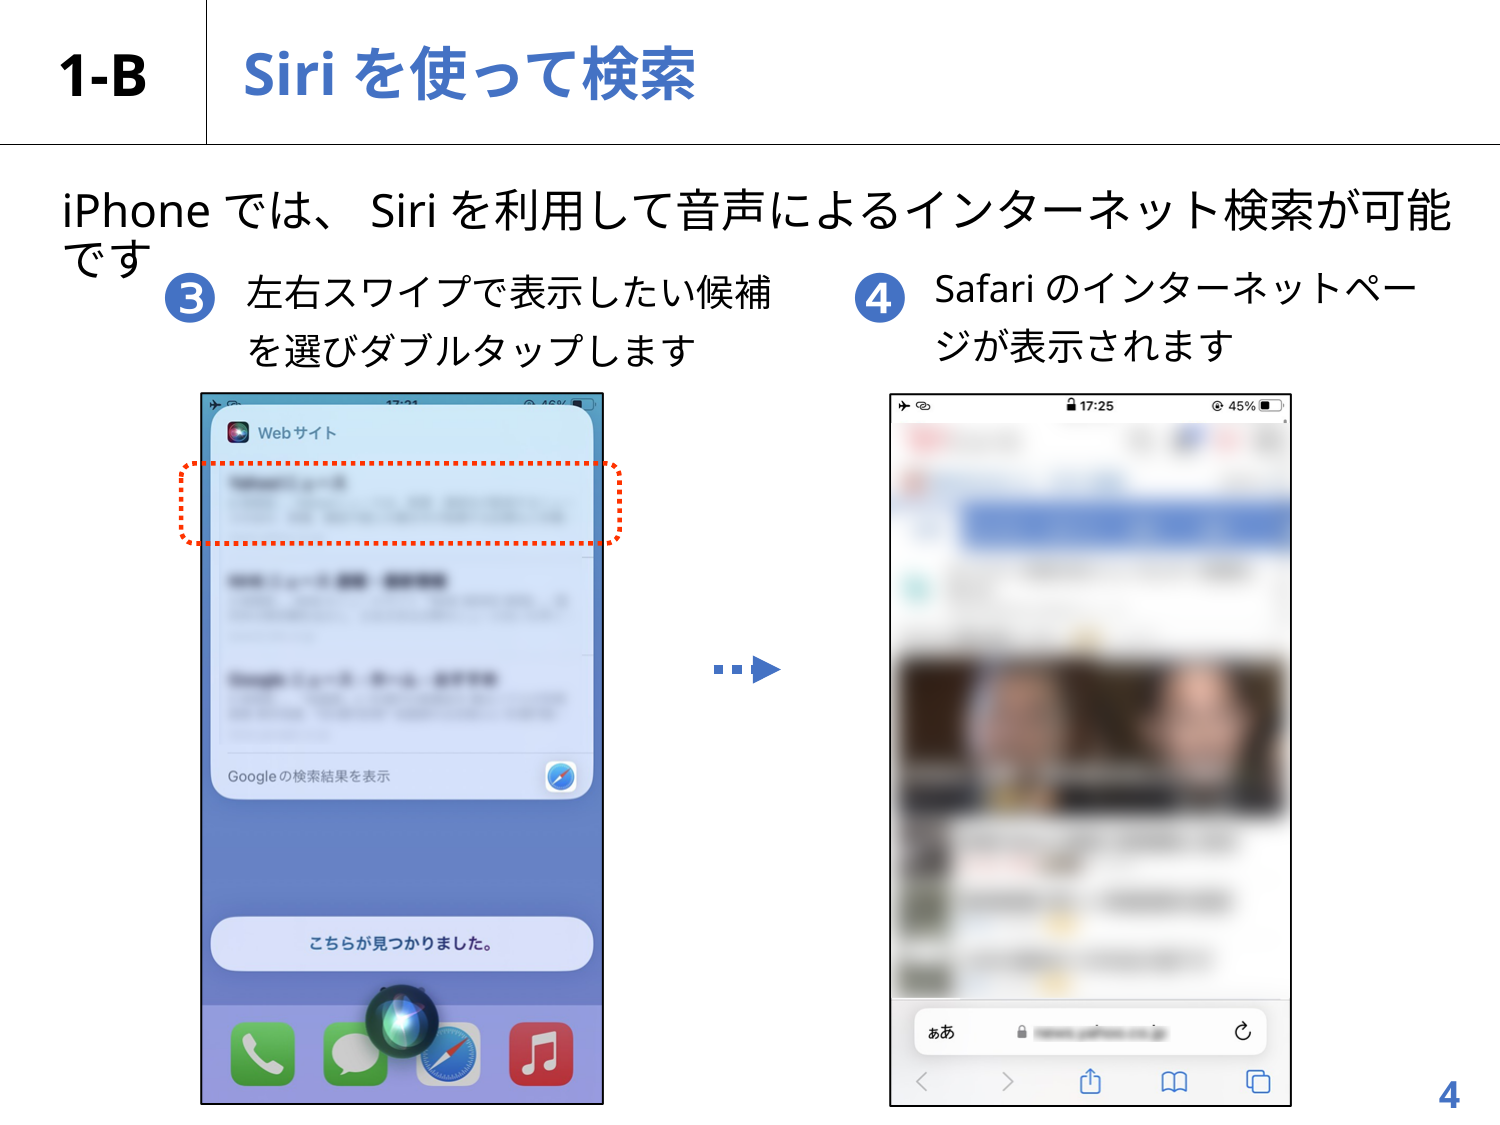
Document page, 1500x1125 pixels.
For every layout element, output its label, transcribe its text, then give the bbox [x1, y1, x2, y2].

text_box ❹ [835, 274, 919, 343]
text_box 4 [1399, 1063, 1500, 1123]
text_box [604, 462, 621, 545]
title Siriを使って検索 [228, 36, 1472, 116]
picture [888, 393, 1292, 1108]
text_box 左右スワイプで表示したい候補を選びダブルタップします [231, 274, 818, 381]
picture [200, 392, 604, 1105]
text_box Safariのインターネットページが表示されます [919, 274, 1454, 376]
text_box iPhoneでは、Siriを利用して音声によるインターネット検索が可能です [46, 180, 1500, 274]
text_box 1-B [0, 0, 207, 147]
text_box [180, 462, 200, 545]
text_box ❸ [145, 274, 223, 343]
